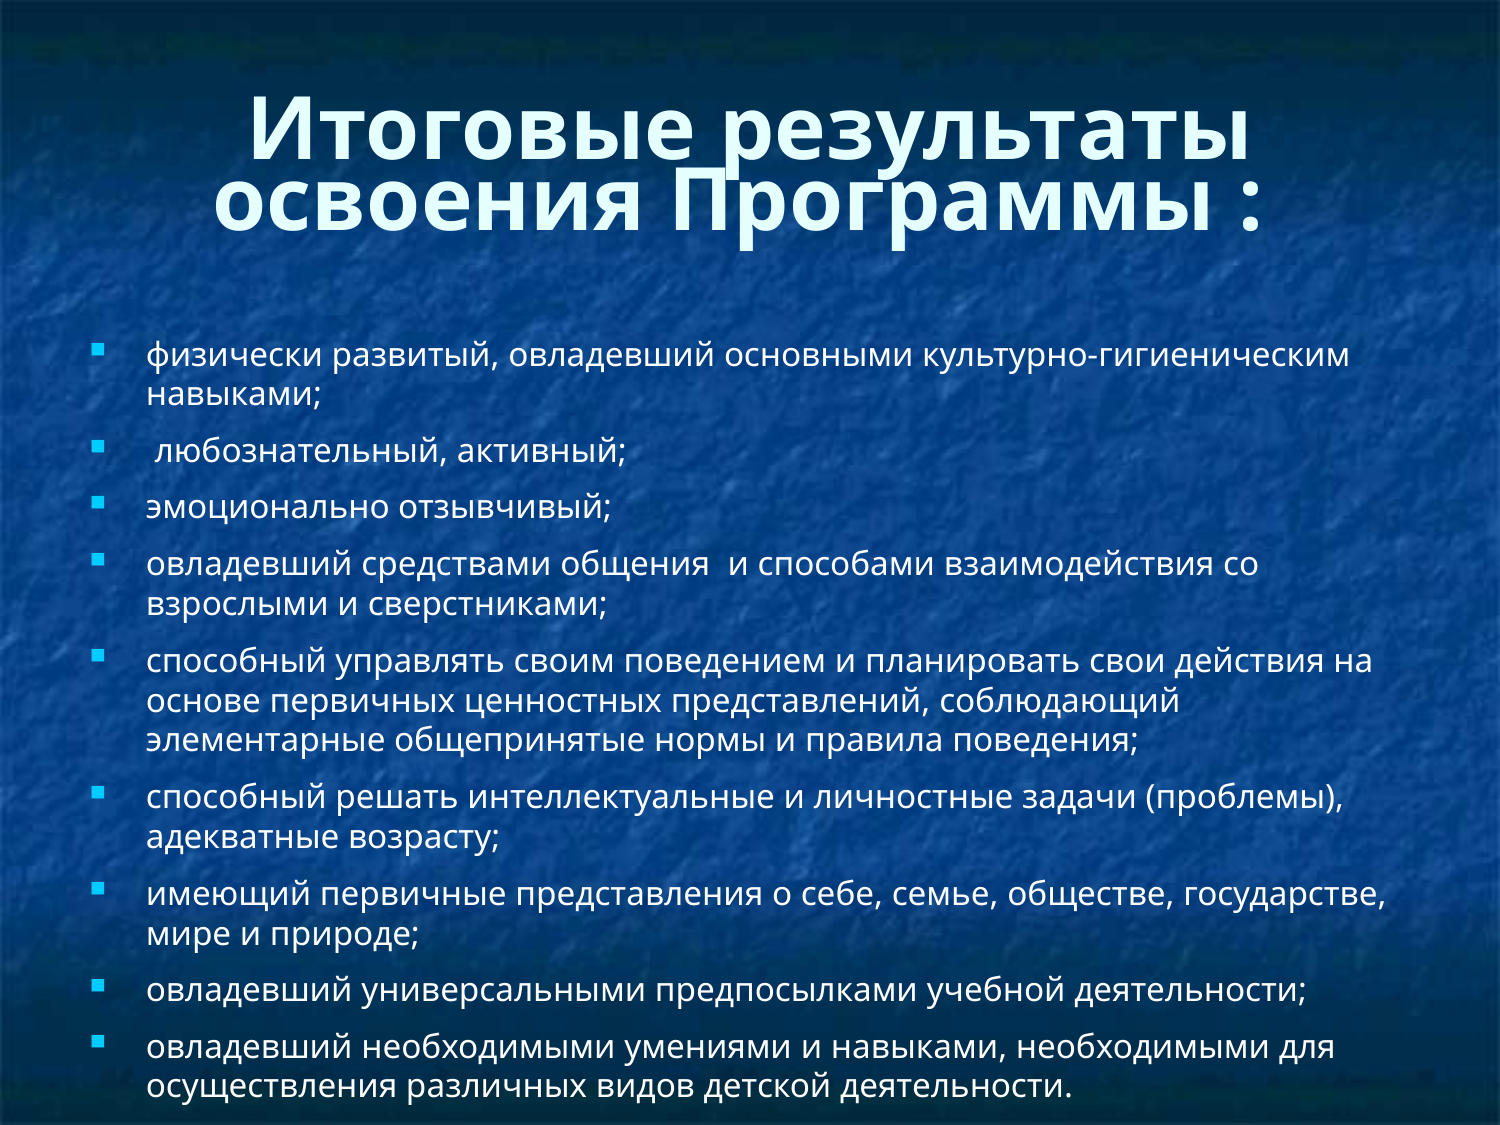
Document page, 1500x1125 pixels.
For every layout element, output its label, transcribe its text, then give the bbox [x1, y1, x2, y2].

picture [429, 1088, 437, 1097]
list физически развитый, овладевший основными культурно-гигиеническим навыками; любознательный, активный; эмоционально отзывчивый; овладевший средствами общения и способами взаимодействия со взрослыми и сверстниками; способный управлять своим поведением и планировать свои действия на основе первичных ценностных представлений, соблюдающий элементарные общепринятые нормы и правила поведения; способный решать интеллектуальные и личностные задачи (проблемы), адекватные возрасту; имеющий первичные представления о себе, семье, обществе, государстве, мире и природе; овладевший универсальными предпосылками учебной деятельности; овладевший необходимыми умениями и навыками, необходимыми для осуществления различных видов детской деятельности. [74, 324, 1425, 1000]
title Итоговые результаты освоения Программы : [74, 57, 1425, 293]
picture [0, 0, 1500, 1125]
picture [447, 1089, 459, 1097]
